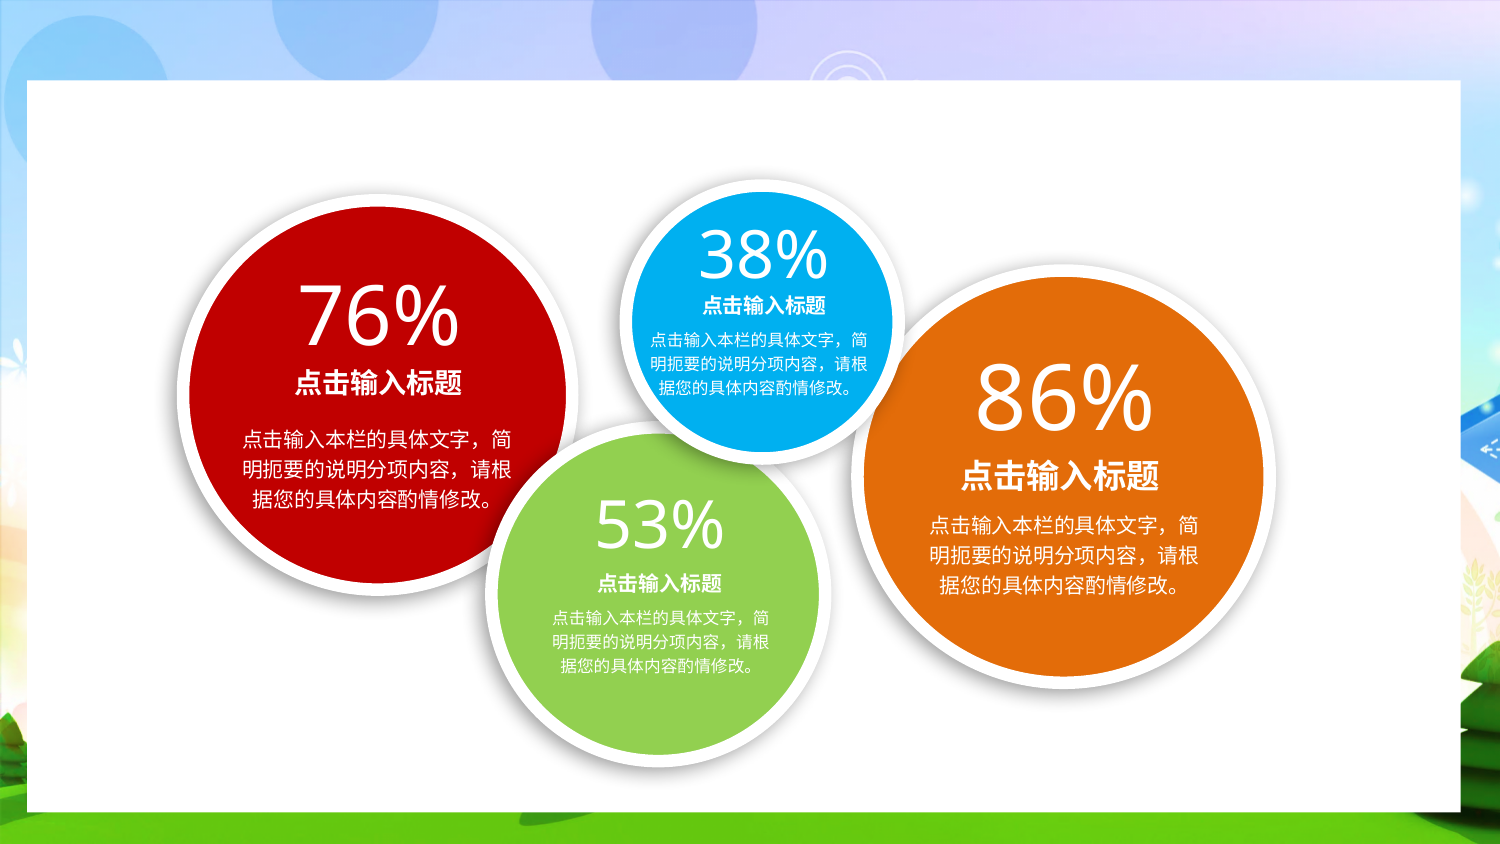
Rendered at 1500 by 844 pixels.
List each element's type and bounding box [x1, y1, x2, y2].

text_box [625, 185, 899, 459]
picture [0, 0, 1500, 844]
text_box [491, 427, 826, 762]
text_box [857, 270, 1270, 684]
text_box [182, 200, 573, 590]
